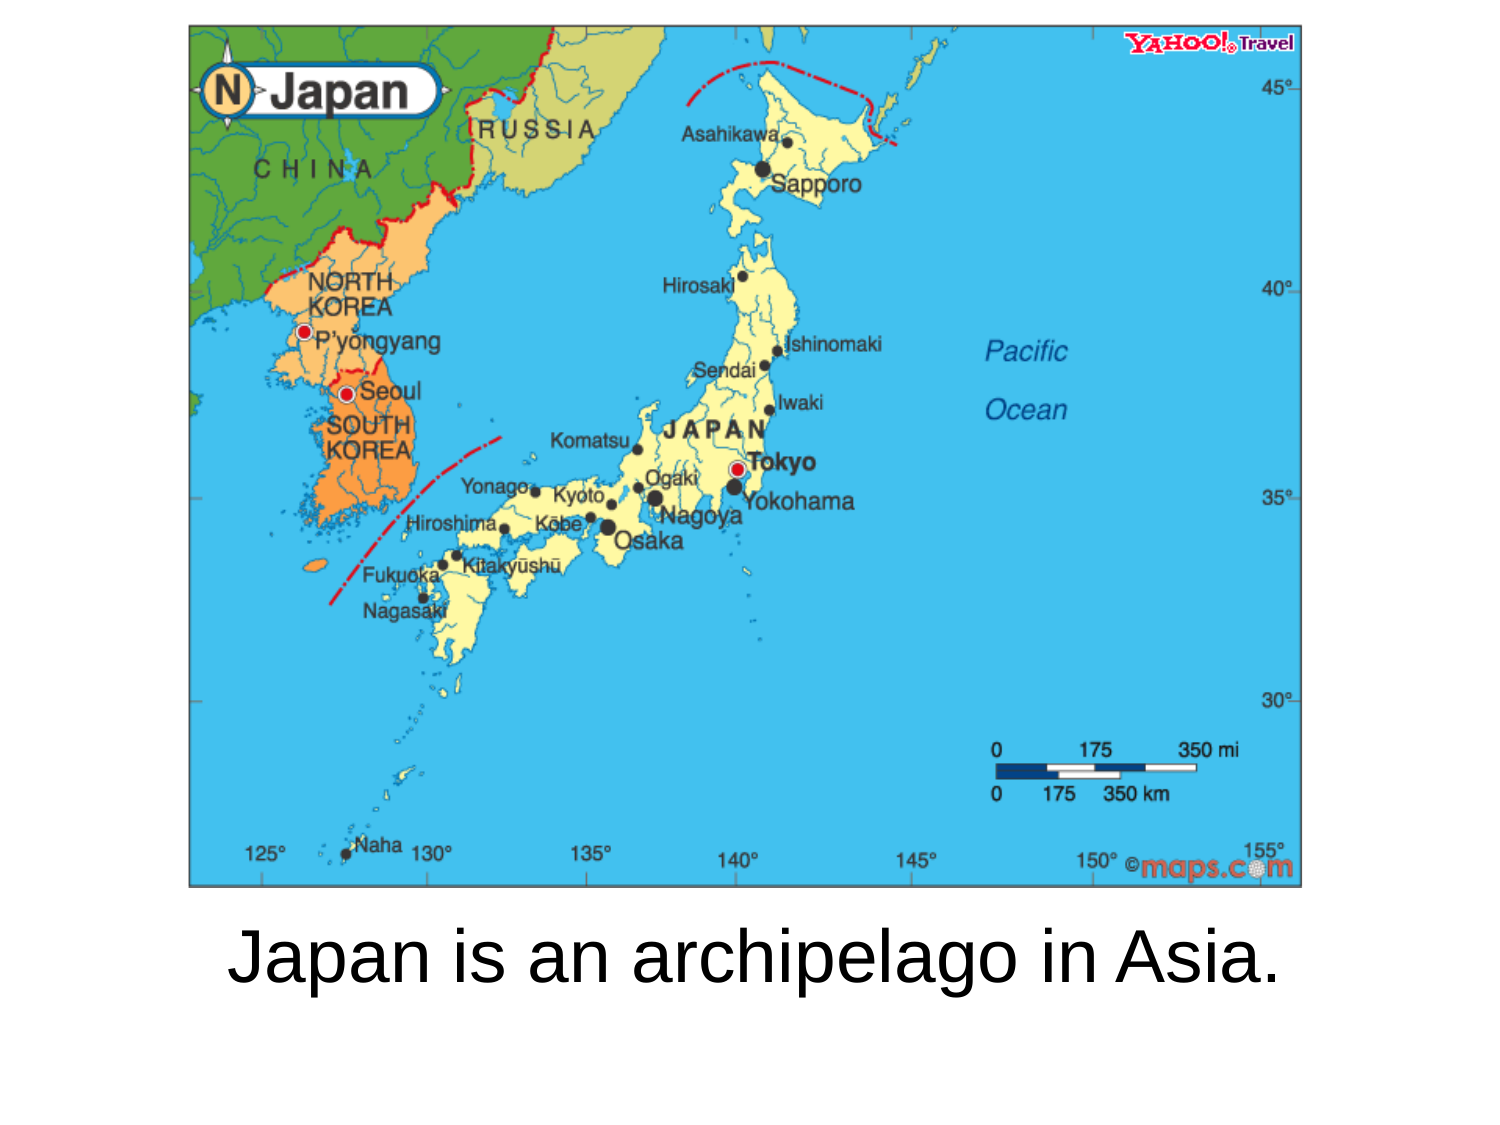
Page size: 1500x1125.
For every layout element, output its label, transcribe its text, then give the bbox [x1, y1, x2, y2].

picture [187, 24, 1304, 888]
text_box Japan is an archipelago in Asia. [212, 899, 1301, 1006]
